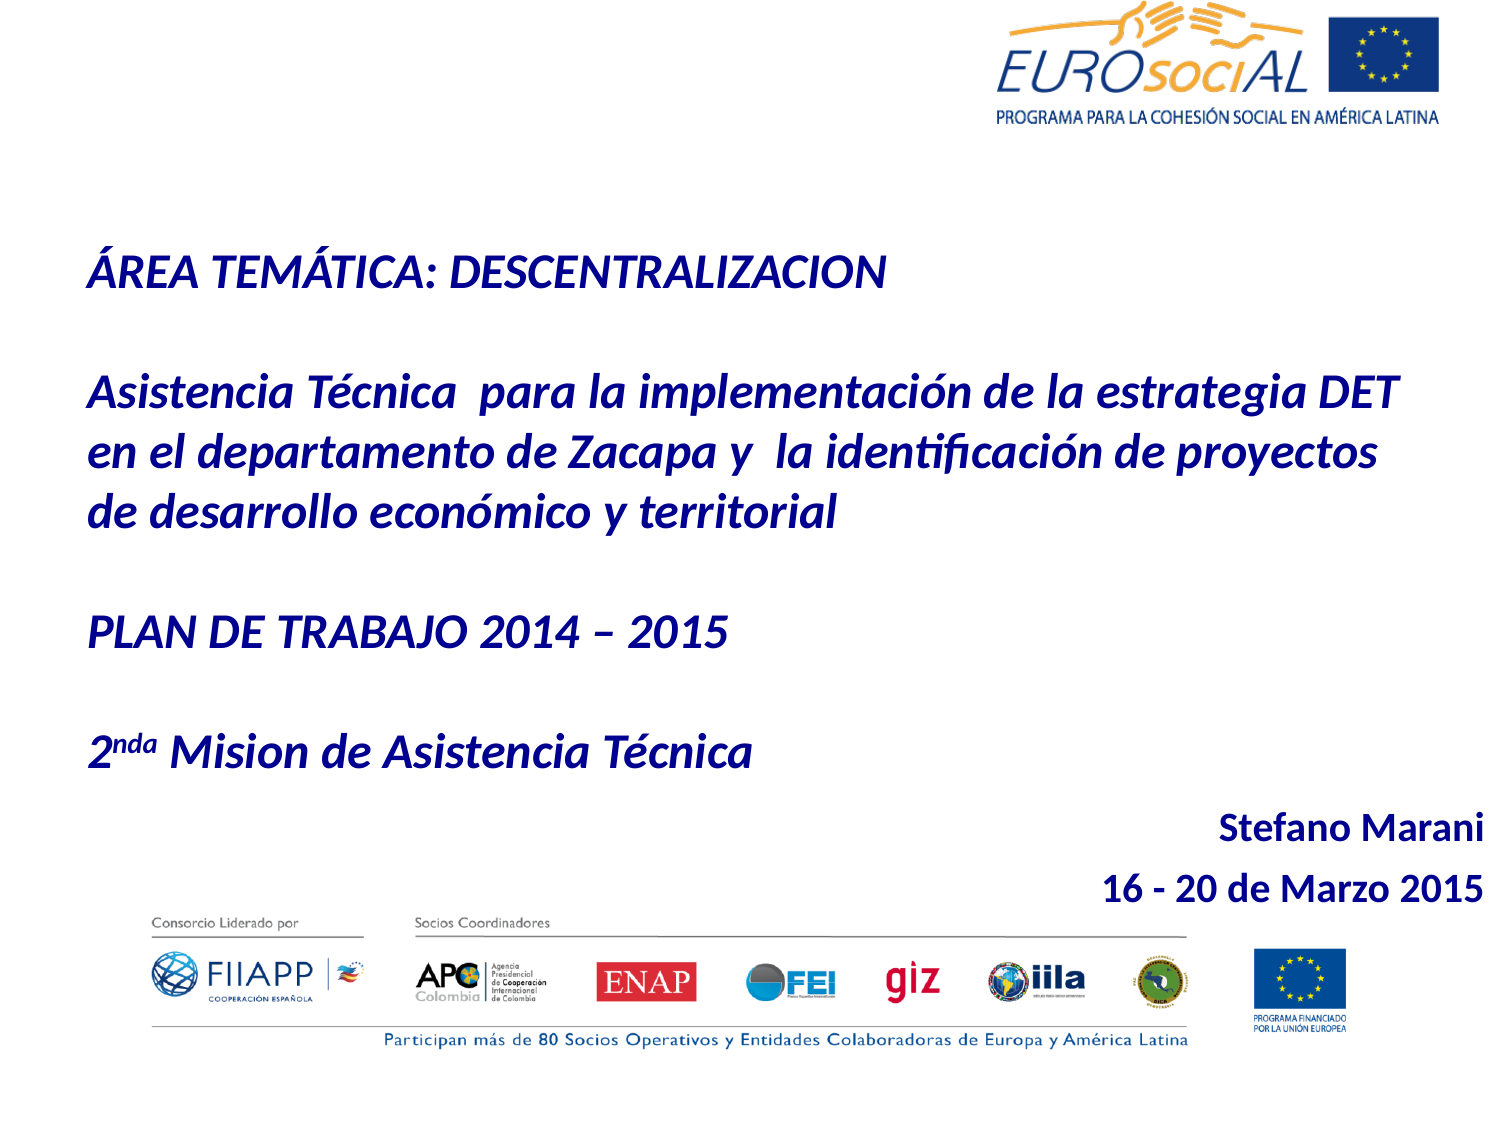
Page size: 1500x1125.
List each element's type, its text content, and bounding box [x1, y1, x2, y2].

text_box [0, 843, 1500, 910]
picture [995, 0, 1439, 128]
text_box ÁREA TEMÁTICA: DESCENTRALIZACION Asistencia Técnica para la implementación de la estrategia DET en el departamento de Zacapa y la identificación de proyectos de desarrollo económico y territorial PLAN DE TRABAJO 2014 – 2015 2nda Mision de Asistencia Técnica [72, 231, 1439, 786]
text_box Stefano Marani 16 - 20 de Marzo 2015 [1037, 792, 1500, 894]
picture [151, 915, 1347, 1050]
